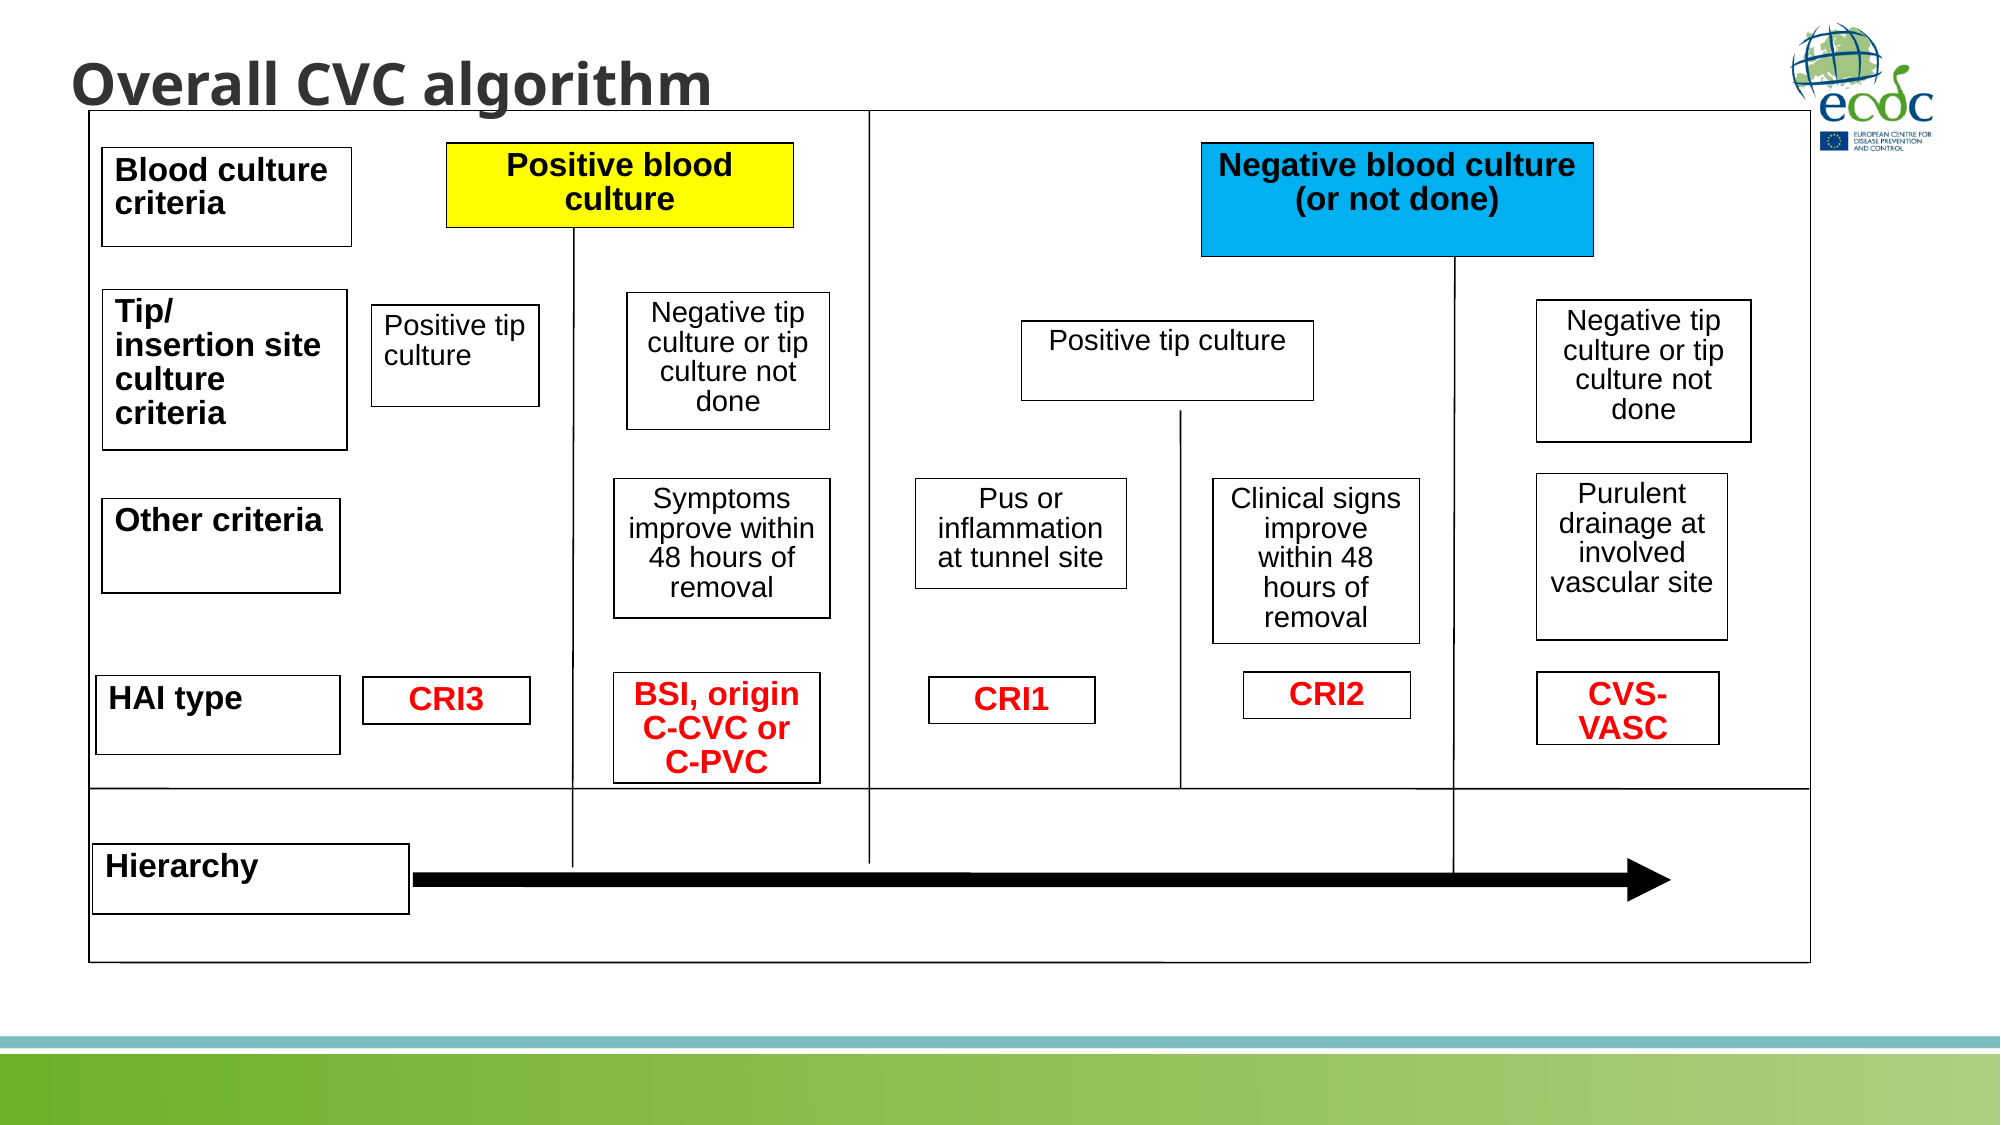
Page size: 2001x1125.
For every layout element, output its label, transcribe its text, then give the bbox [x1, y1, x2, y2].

picture [0, 0, 2000, 1125]
title Overall CVC algorithm [70, 54, 1764, 186]
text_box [88, 110, 1811, 963]
